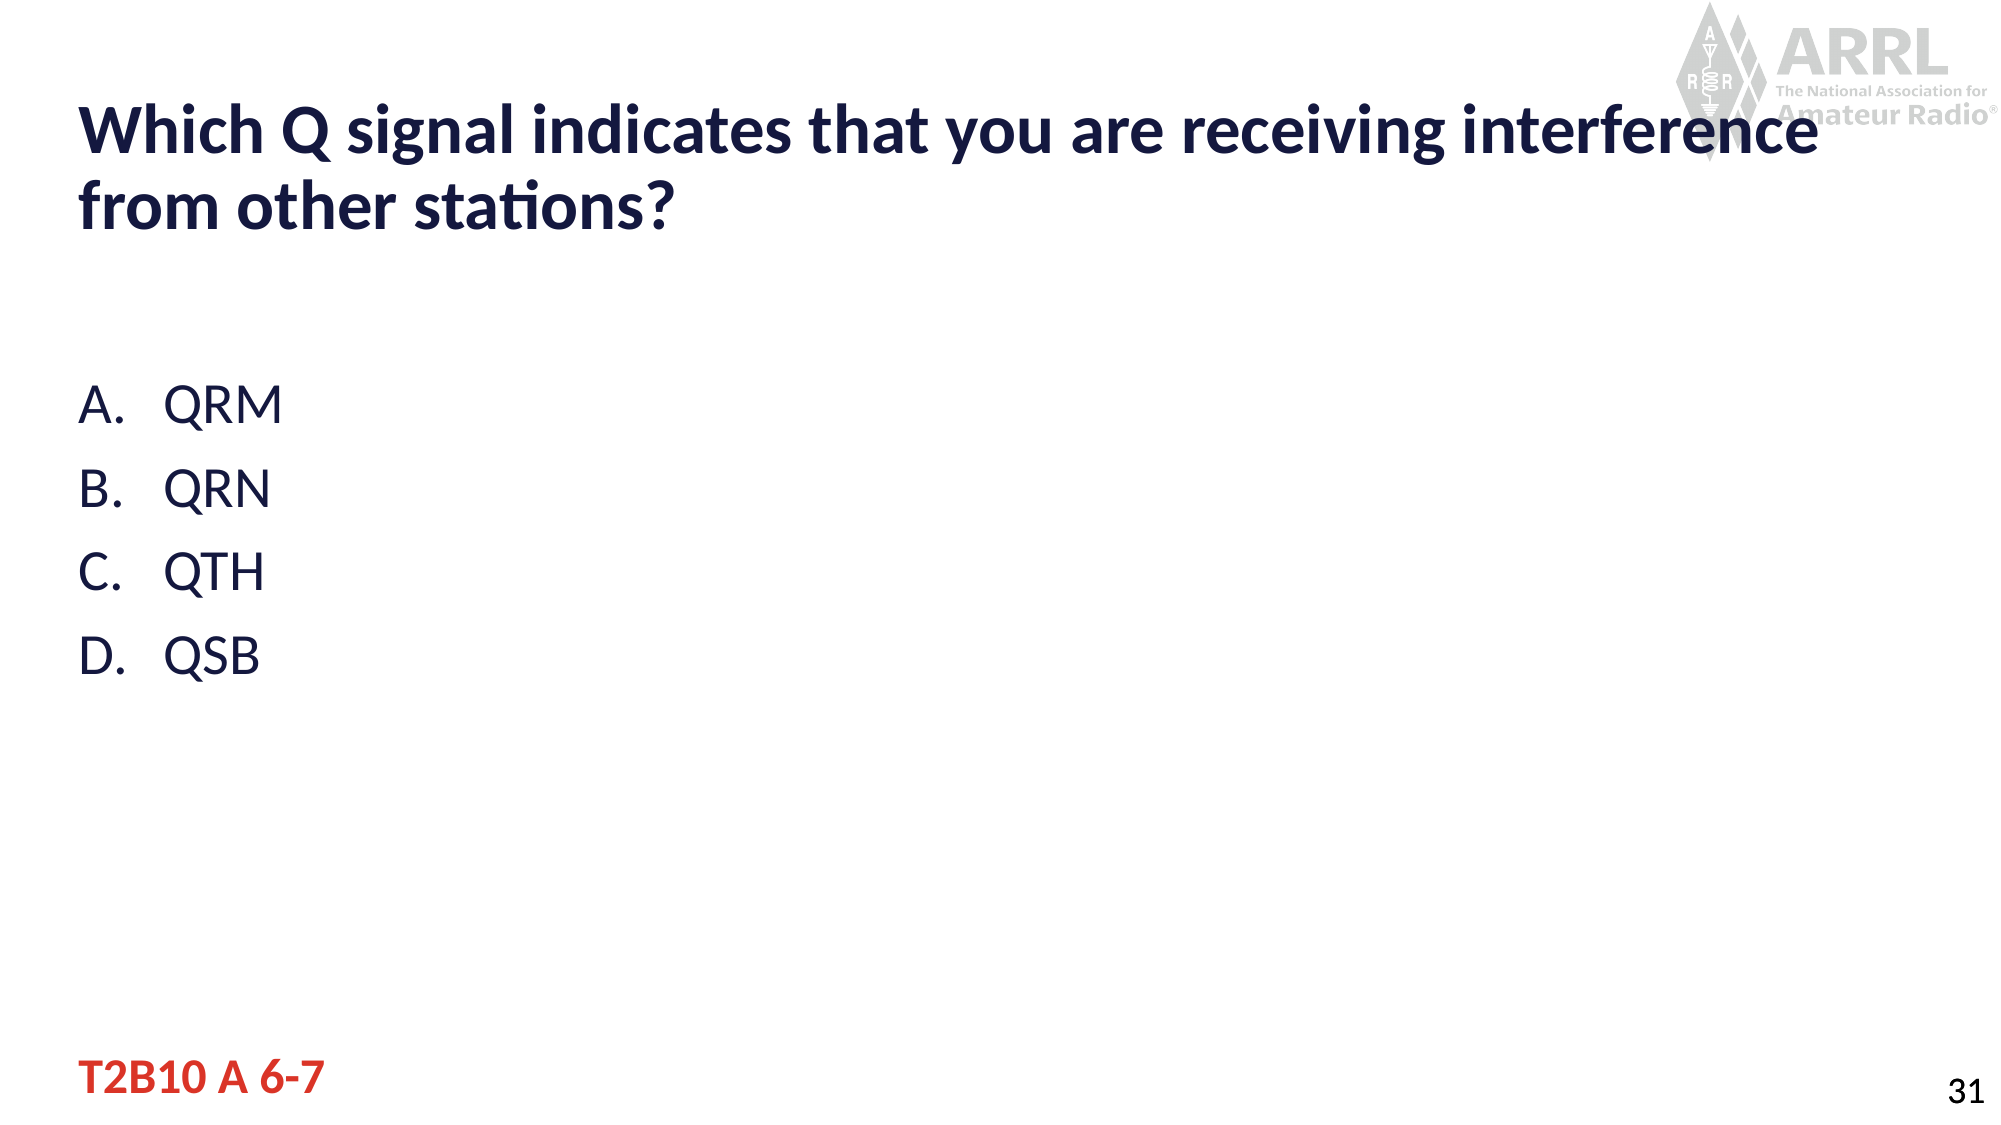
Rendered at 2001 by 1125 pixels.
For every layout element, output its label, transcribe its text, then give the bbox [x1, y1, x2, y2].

title Which Q signal indicates that you are receiving interference from other stations? [63, 59, 1863, 278]
list QRM QRN QTH QSB [63, 365, 1863, 989]
picture [1674, 0, 2000, 164]
text_box T2B10 A 6-7 [63, 1036, 921, 1112]
